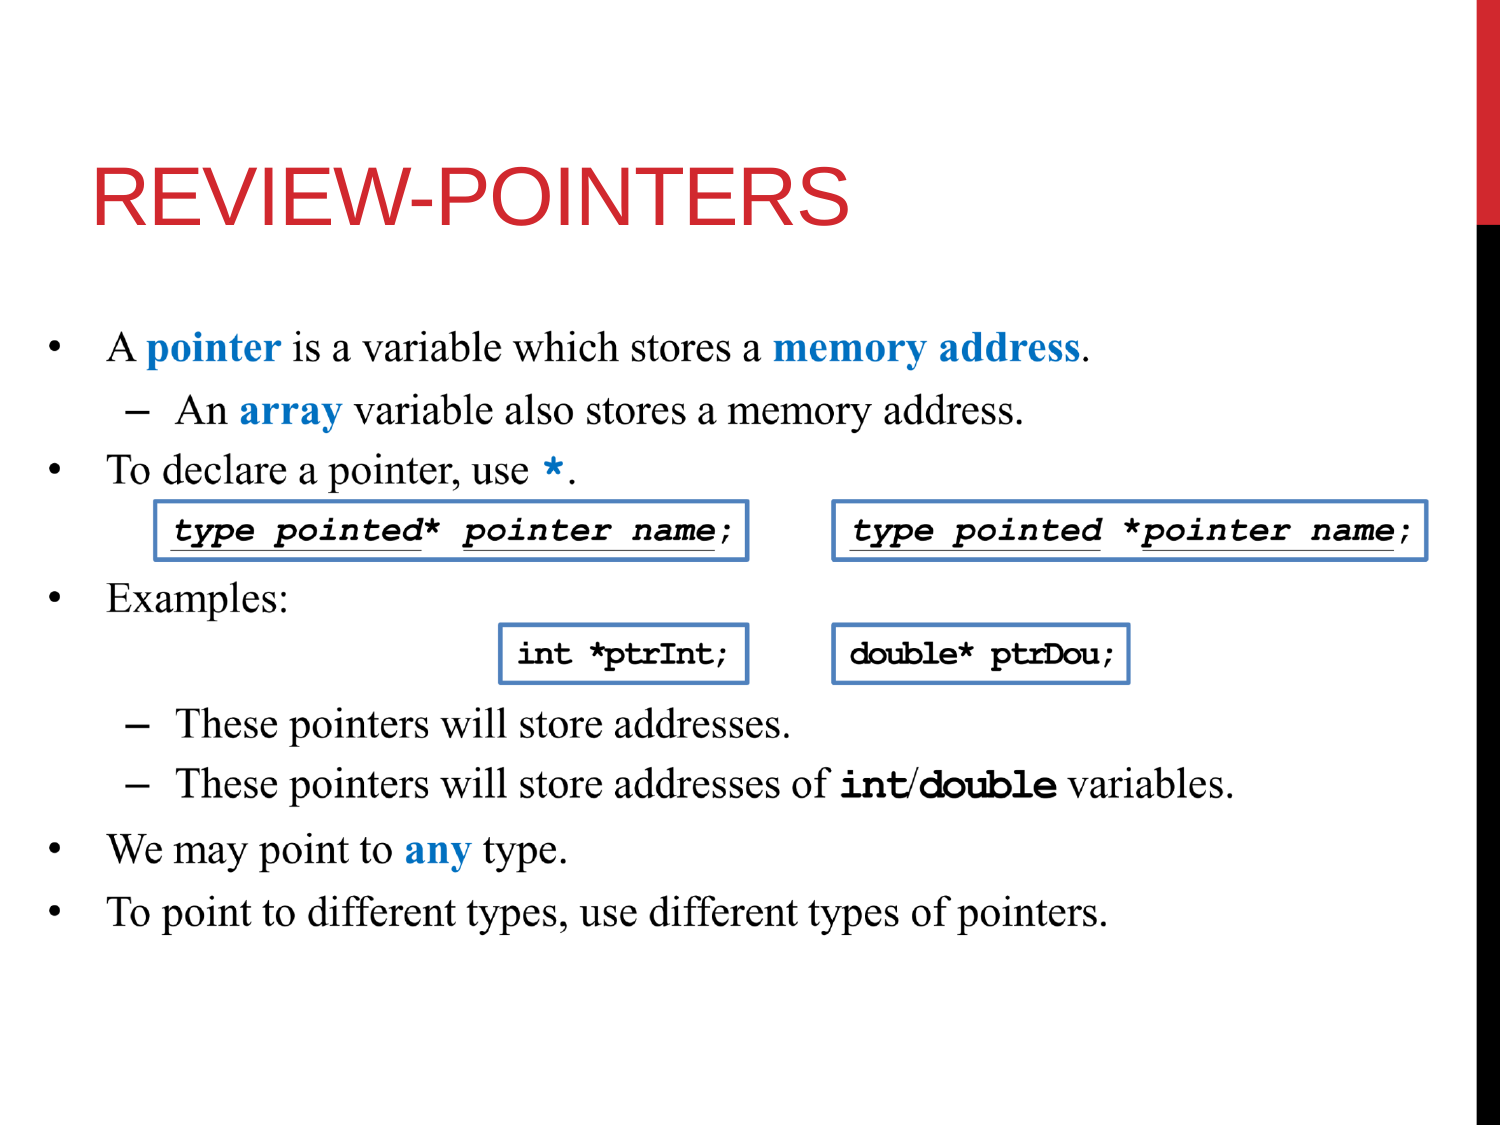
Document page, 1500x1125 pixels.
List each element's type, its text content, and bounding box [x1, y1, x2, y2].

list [26, 315, 1471, 1007]
title Review-Pointers [75, 25, 1025, 250]
